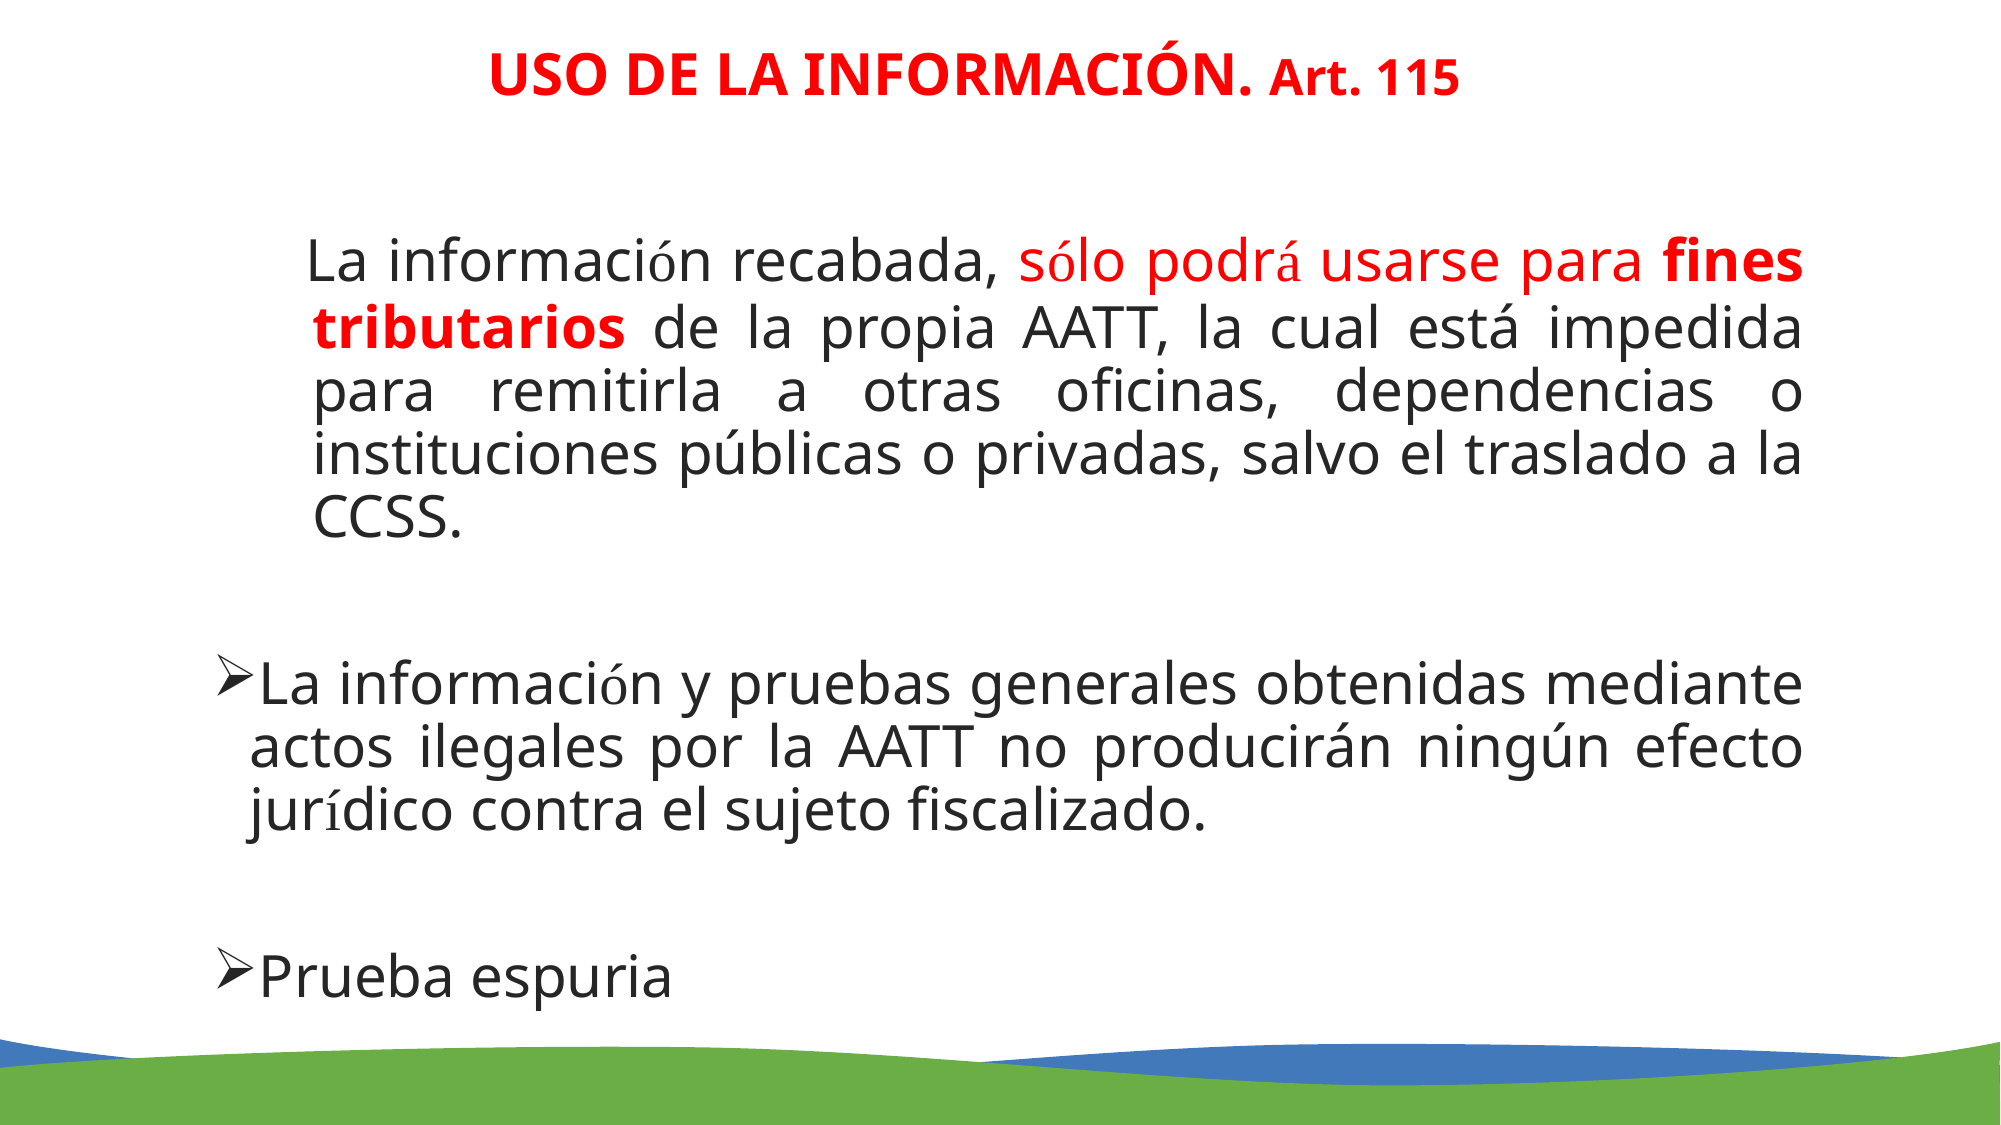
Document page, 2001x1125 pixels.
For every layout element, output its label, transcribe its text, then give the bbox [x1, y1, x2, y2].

text_box La información recabada, sólo podrá usarse para fines tributarios de la propia AATT, la cual está impedida para remitirla a otras oficinas, dependencias o instituciones públicas o privadas, salvo el traslado a la CCSS. La información y pruebas generales obtenidas mediante actos ilegales por la AATT no producirán ningún efecto jurídico contra el sujeto fiscalizado. Prueba espuria [197, 207, 1820, 1088]
title USO DE LA INFORMACIÓN. Art. 115 [472, 5, 1684, 171]
